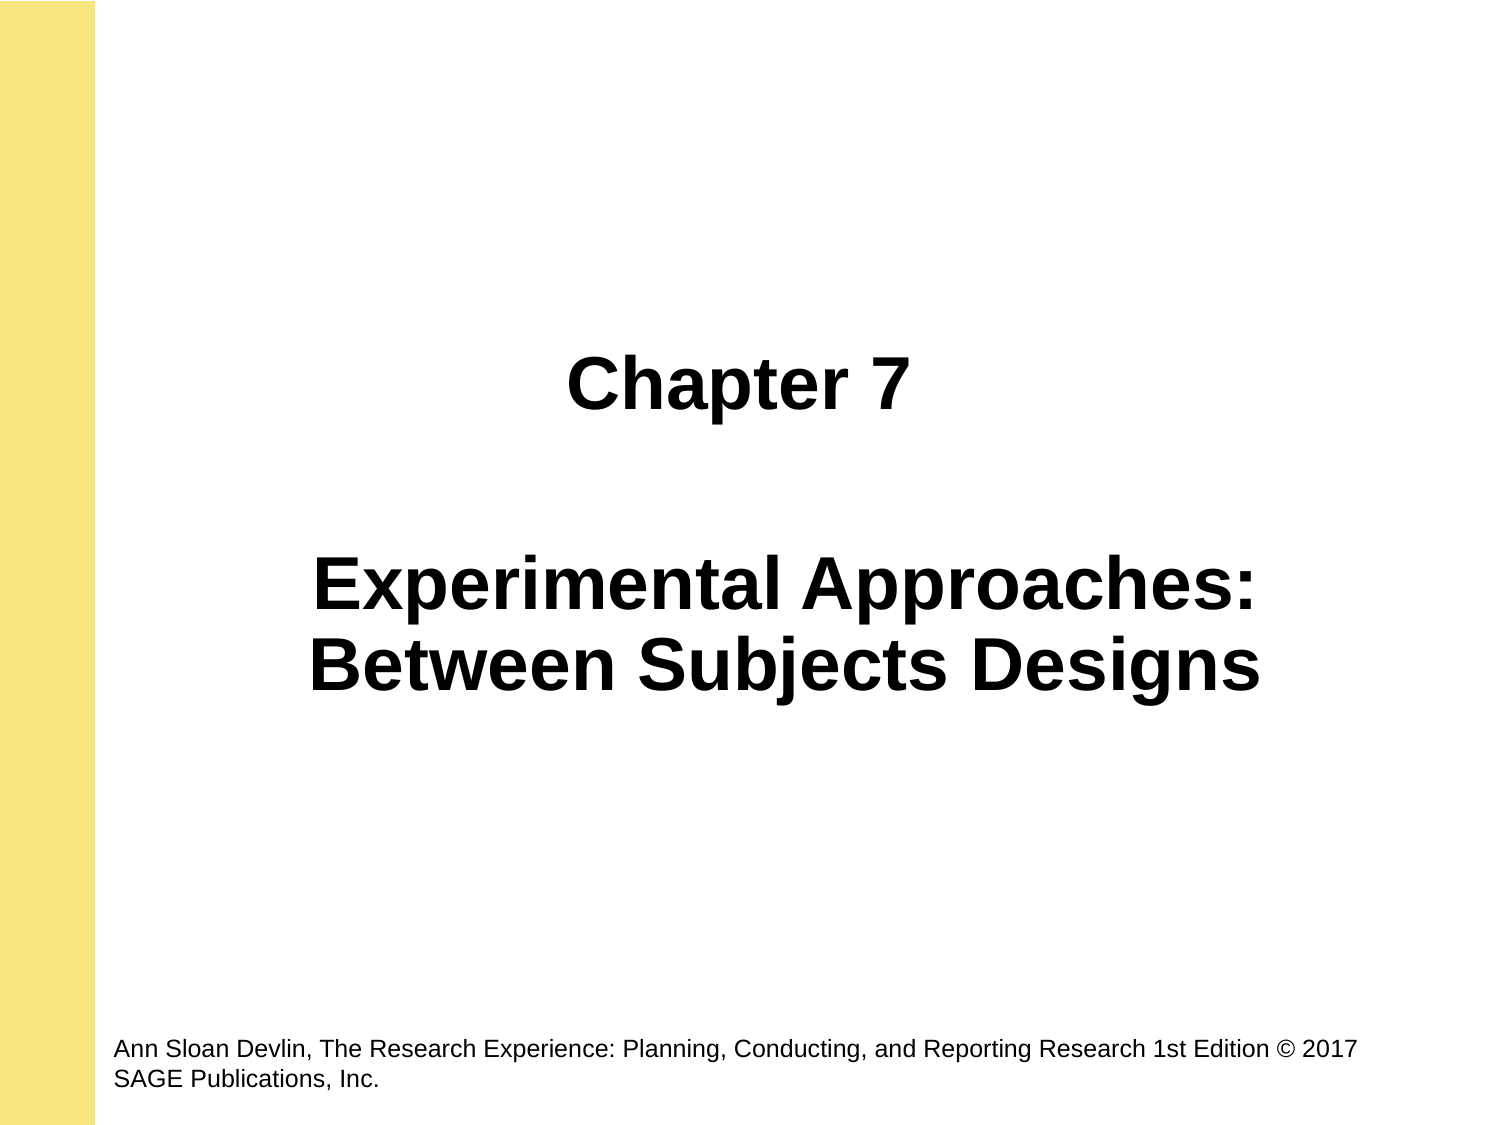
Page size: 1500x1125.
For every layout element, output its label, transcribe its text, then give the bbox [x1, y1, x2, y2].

text_box Chapter 7 [551, 326, 927, 432]
picture [0, 1, 96, 1125]
subtitle Experimental Approaches: Between Subjects Designs [266, 537, 1306, 733]
